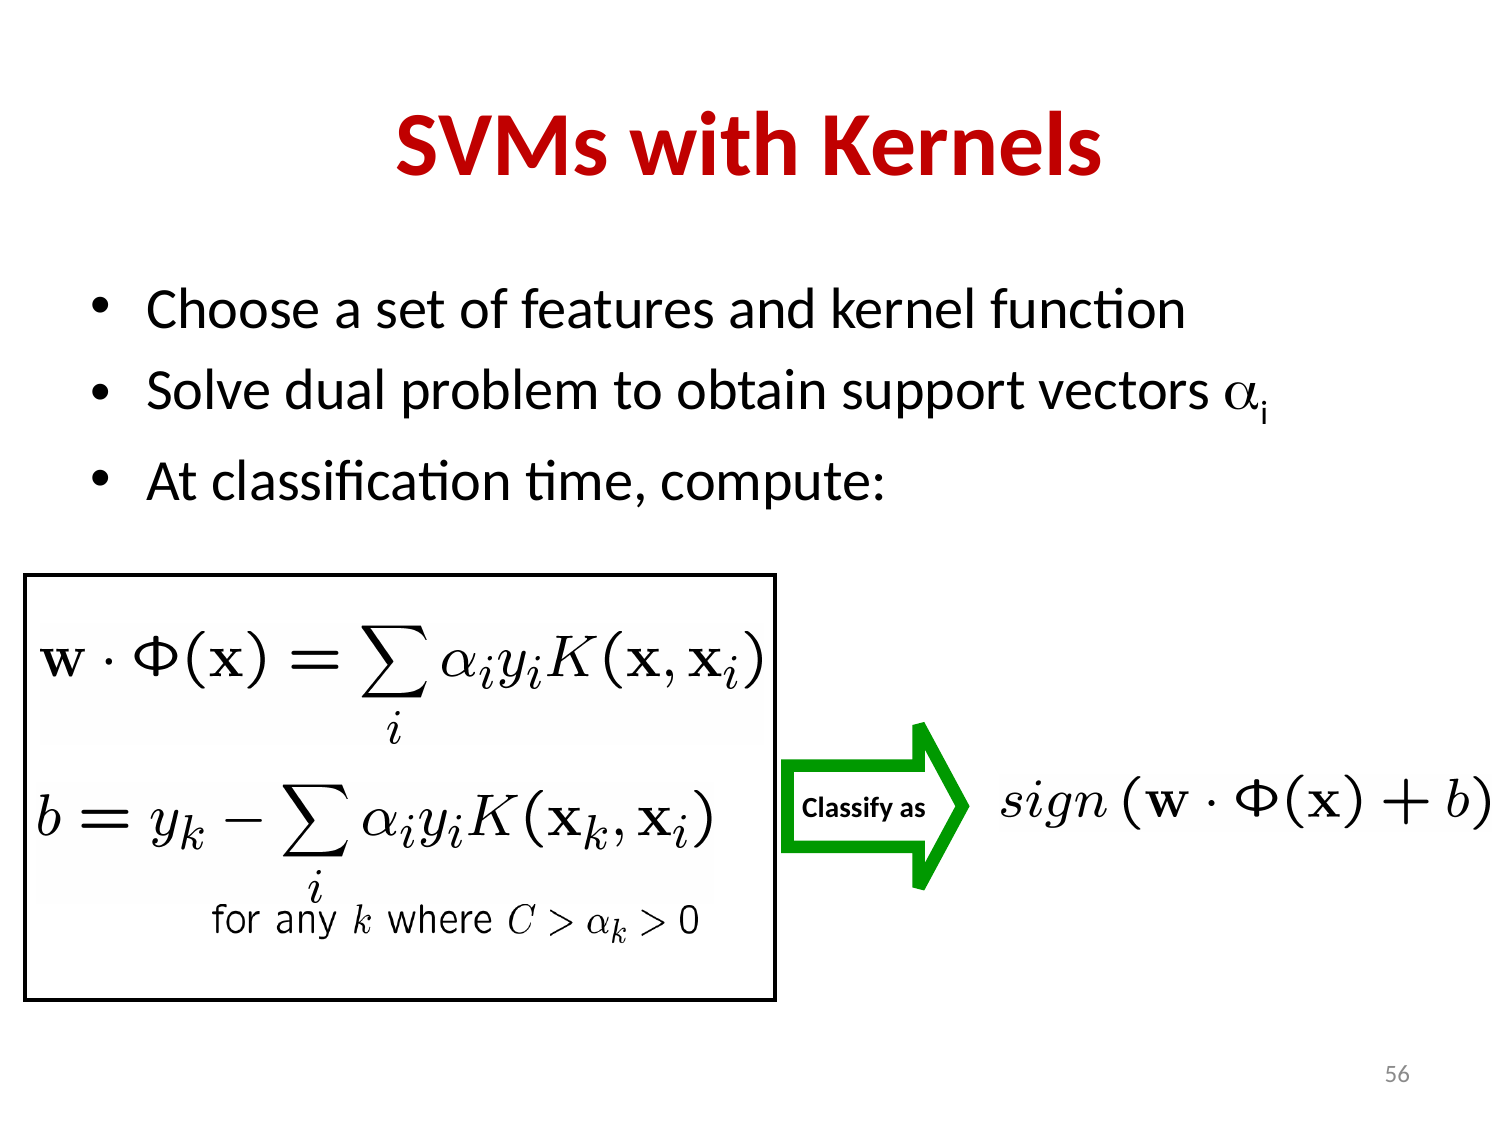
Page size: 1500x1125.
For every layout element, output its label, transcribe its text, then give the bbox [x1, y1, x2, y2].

title SVMs with Kernels [75, 45, 1425, 233]
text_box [24, 574, 776, 1001]
text_box Choose a set of features and kernel function Solve dual problem to obtain support vectors i At classification time, compute: [74, 262, 1425, 1125]
picture [999, 774, 1492, 833]
text_box Classify as [787, 724, 963, 888]
